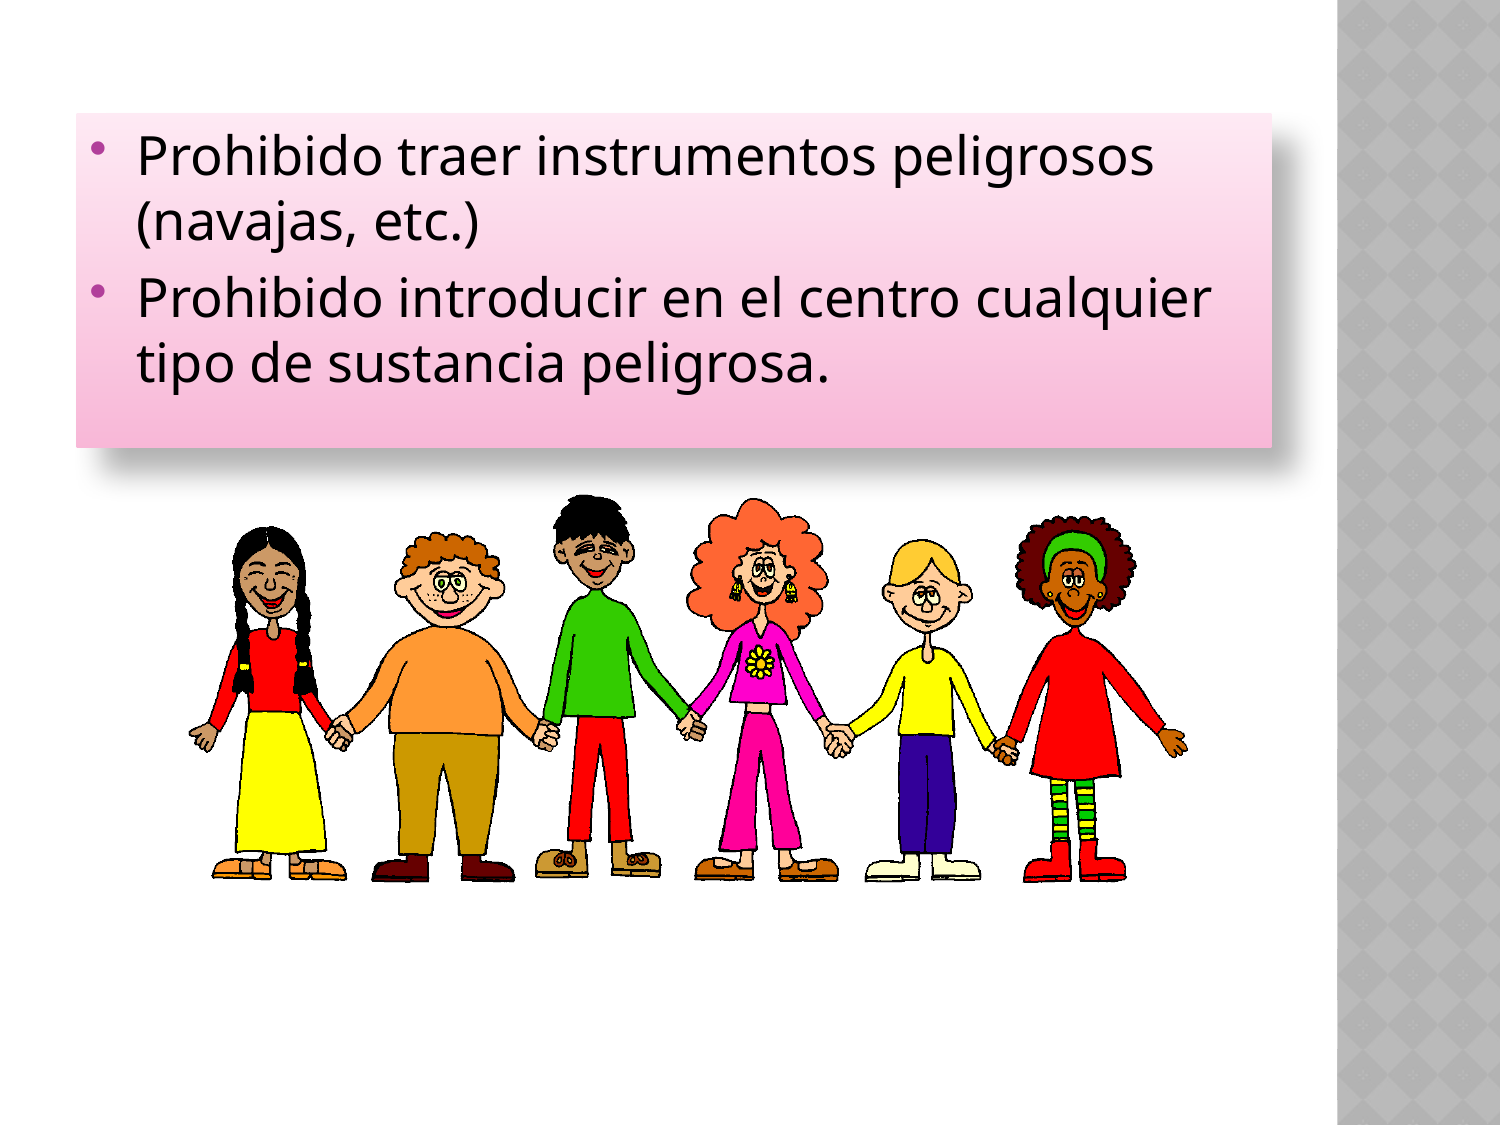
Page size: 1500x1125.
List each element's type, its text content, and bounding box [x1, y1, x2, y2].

picture [170, 479, 1209, 908]
list Prohibido traer instrumentos peligrosos (navajas, etc.) Prohibido introducir en el centro cualquier tipo de sustancia peligrosa. [76, 113, 1272, 448]
